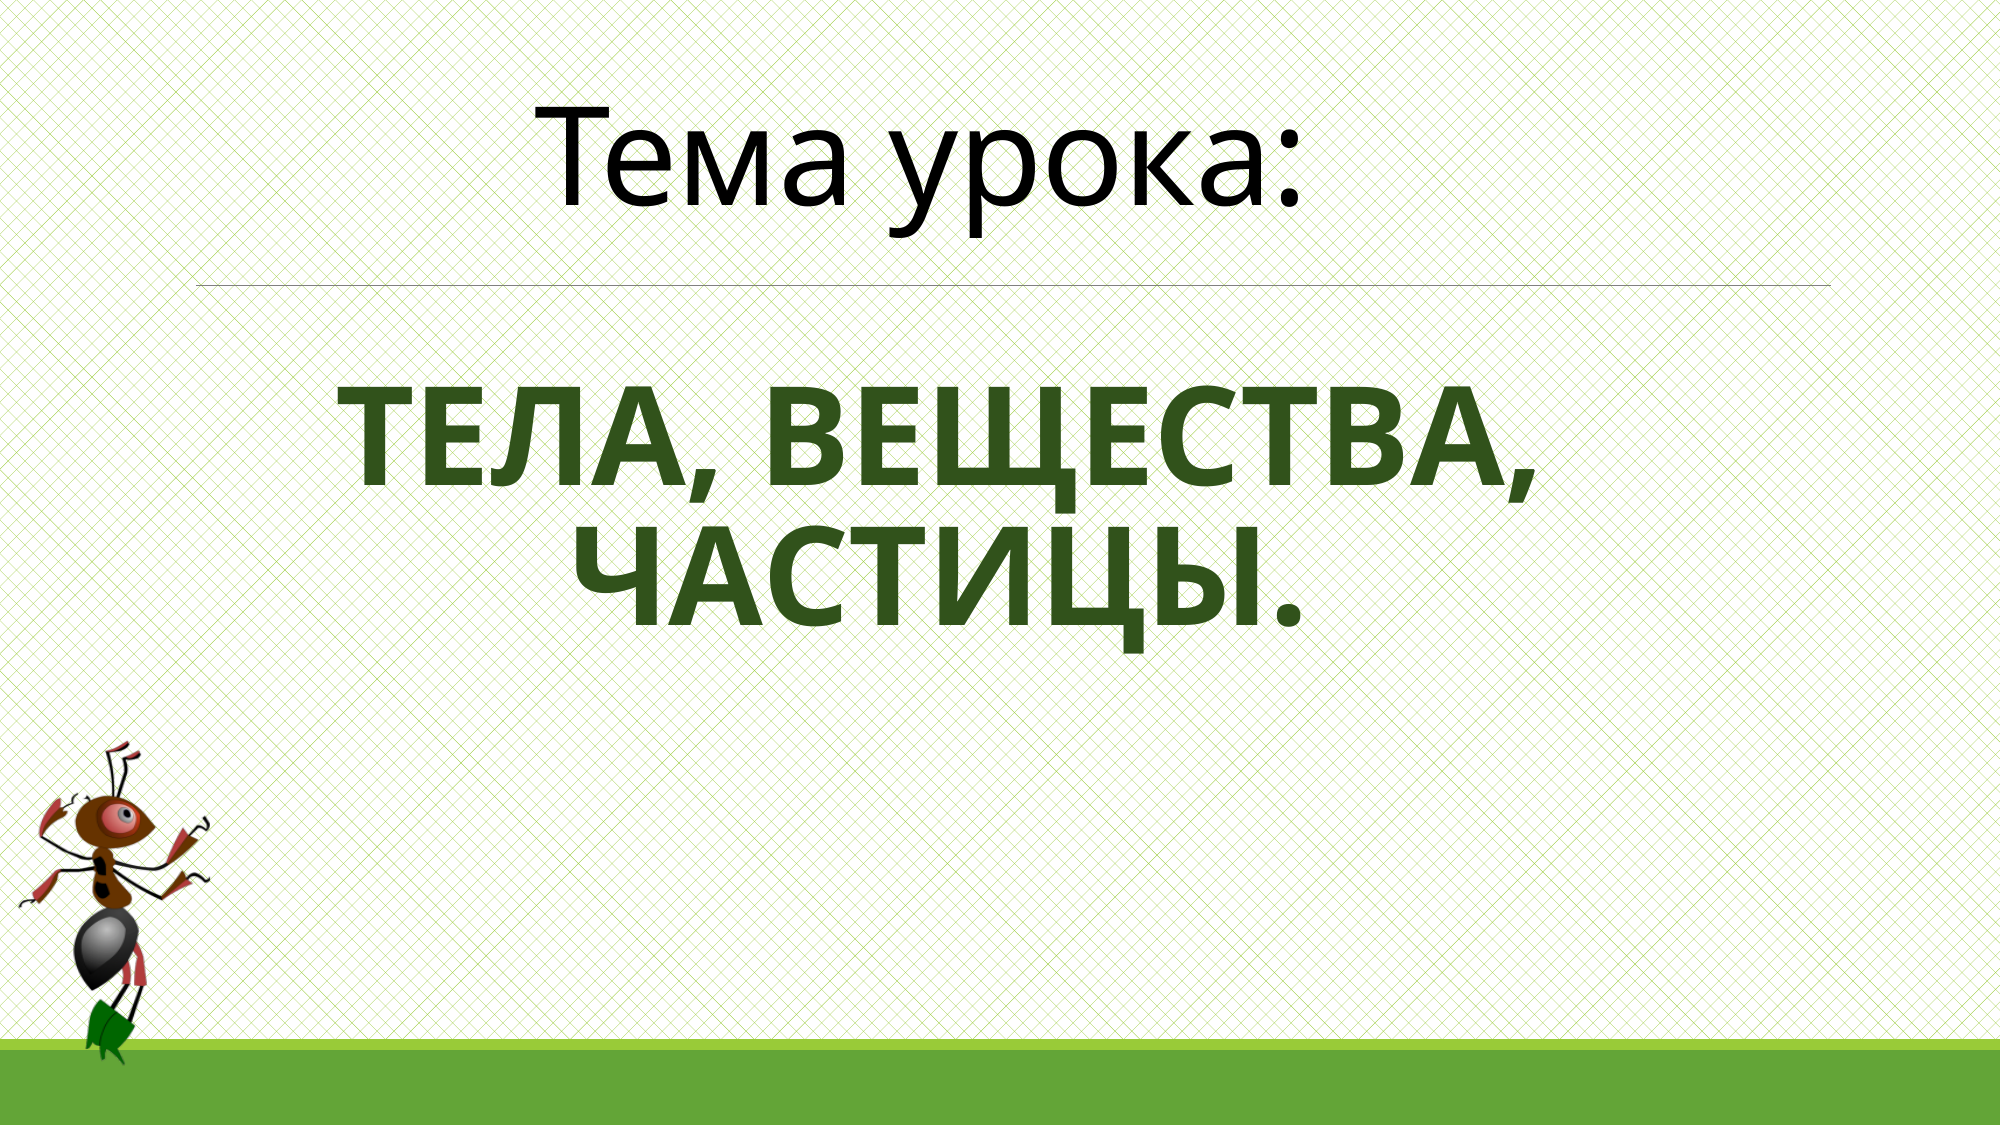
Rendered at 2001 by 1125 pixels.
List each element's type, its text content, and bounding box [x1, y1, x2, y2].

title Тема урока: ТЕЛА, ВЕЩЕСТВА, ЧАСТИЦЫ. [113, 423, 1764, 662]
picture [10, 713, 218, 1077]
